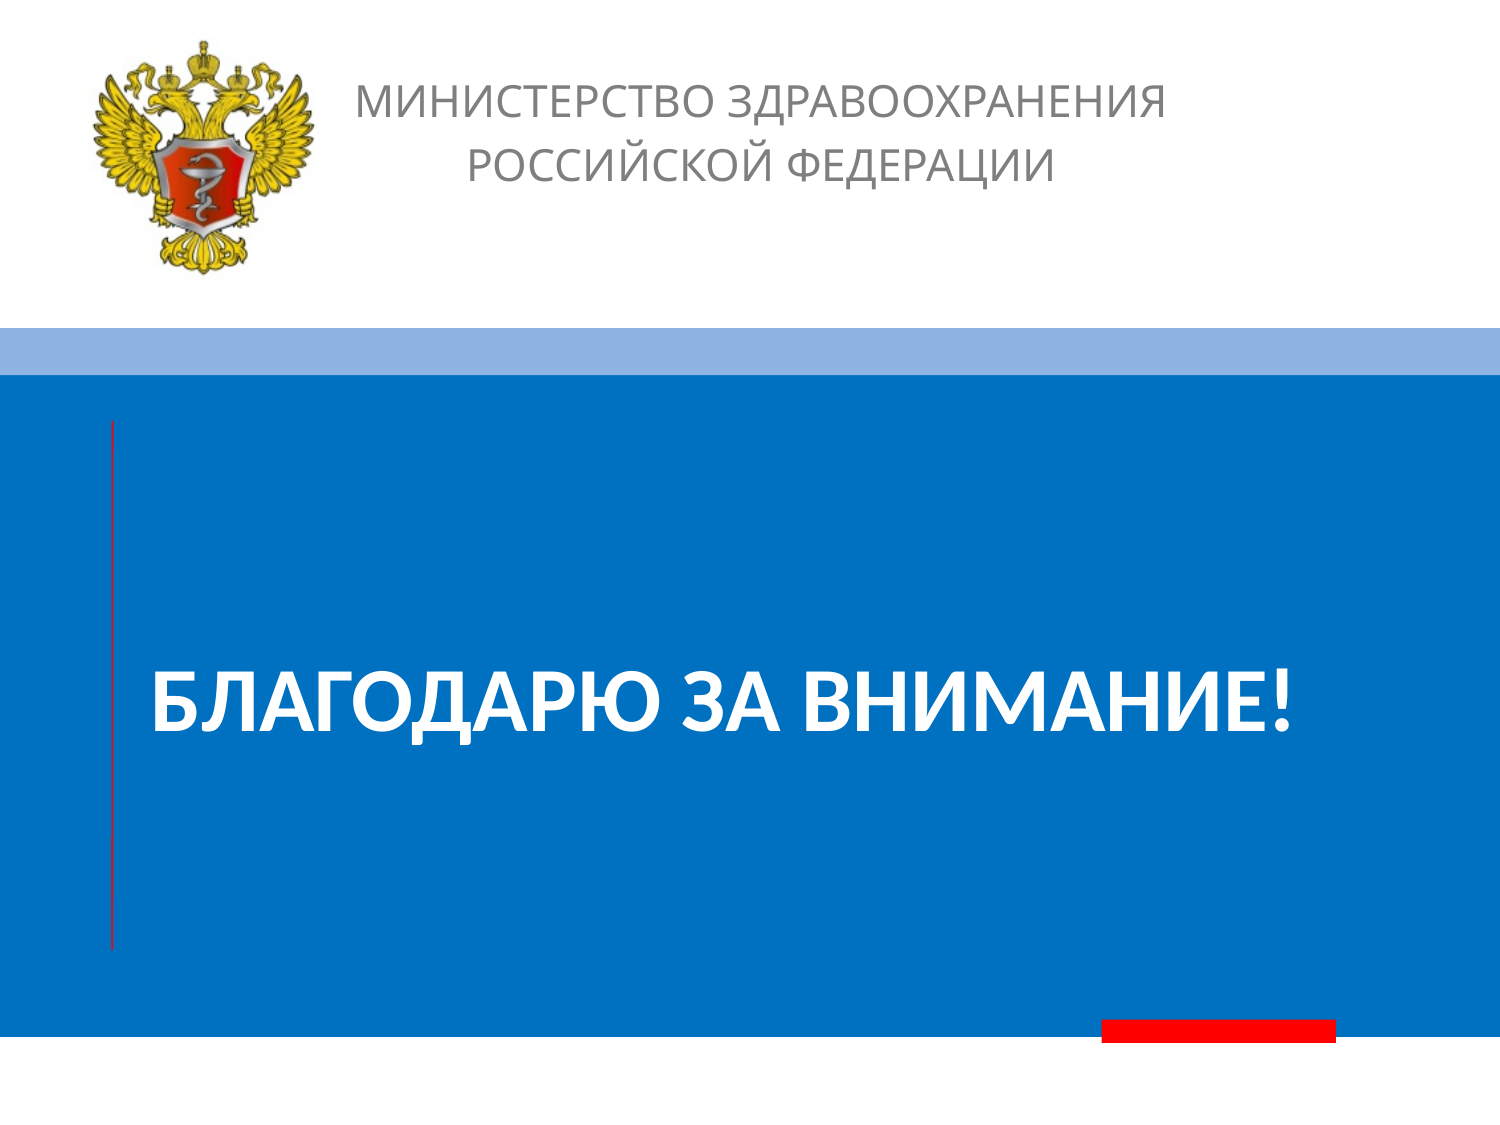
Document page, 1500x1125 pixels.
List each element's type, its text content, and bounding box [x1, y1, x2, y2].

text_box [1101, 1019, 1336, 1043]
text_box [1044, 328, 1500, 376]
picture [17, 0, 1040, 506]
text_box [0, 376, 1500, 1037]
text_box [0, 328, 12, 376]
text_box БЛАГОДАРЮ ЗА ВНИМАНИЕ! [135, 632, 1412, 757]
subtitle МИНИСТЕРСТВО ЗДРАВООХРАНЕНИЯ РОССИЙСКОЙ ФЕДЕРАЦИИ [1044, 54, 1188, 244]
